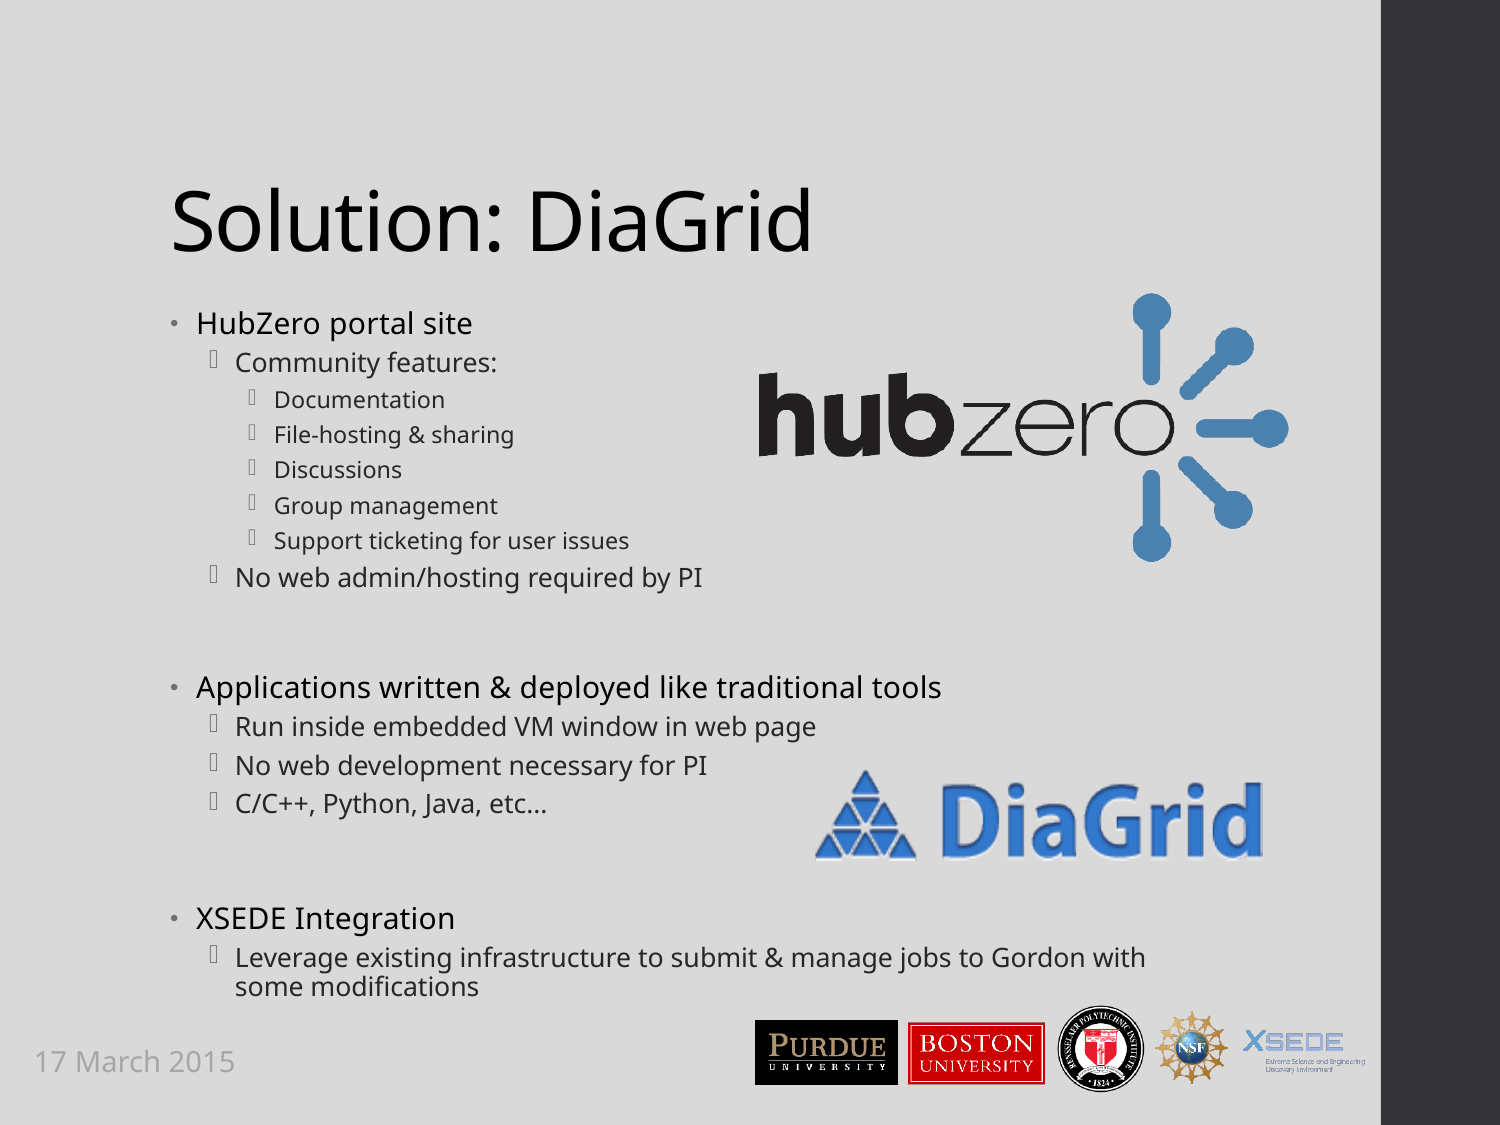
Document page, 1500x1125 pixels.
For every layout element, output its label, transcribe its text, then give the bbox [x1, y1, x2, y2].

list HubZero portal site Community features: Documentation File-hosting & sharing Discussions Group management Support ticketing for user issues No web admin/hosting required by PI Applications written & deployed like traditional tools Run inside embedded VM window in web page No web development necessary for PI C/C++, Python, Java, etc… XSEDE Integration Leverage existing infrastructure to submit & manage jobs to Gordon with some modifications [155, 299, 1213, 1014]
picture [755, 267, 1291, 589]
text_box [755, 1004, 1371, 1094]
title Solution: DiaGrid [155, 60, 1348, 278]
text_box 17 March 2015 [18, 1035, 251, 1086]
picture [814, 770, 1263, 861]
